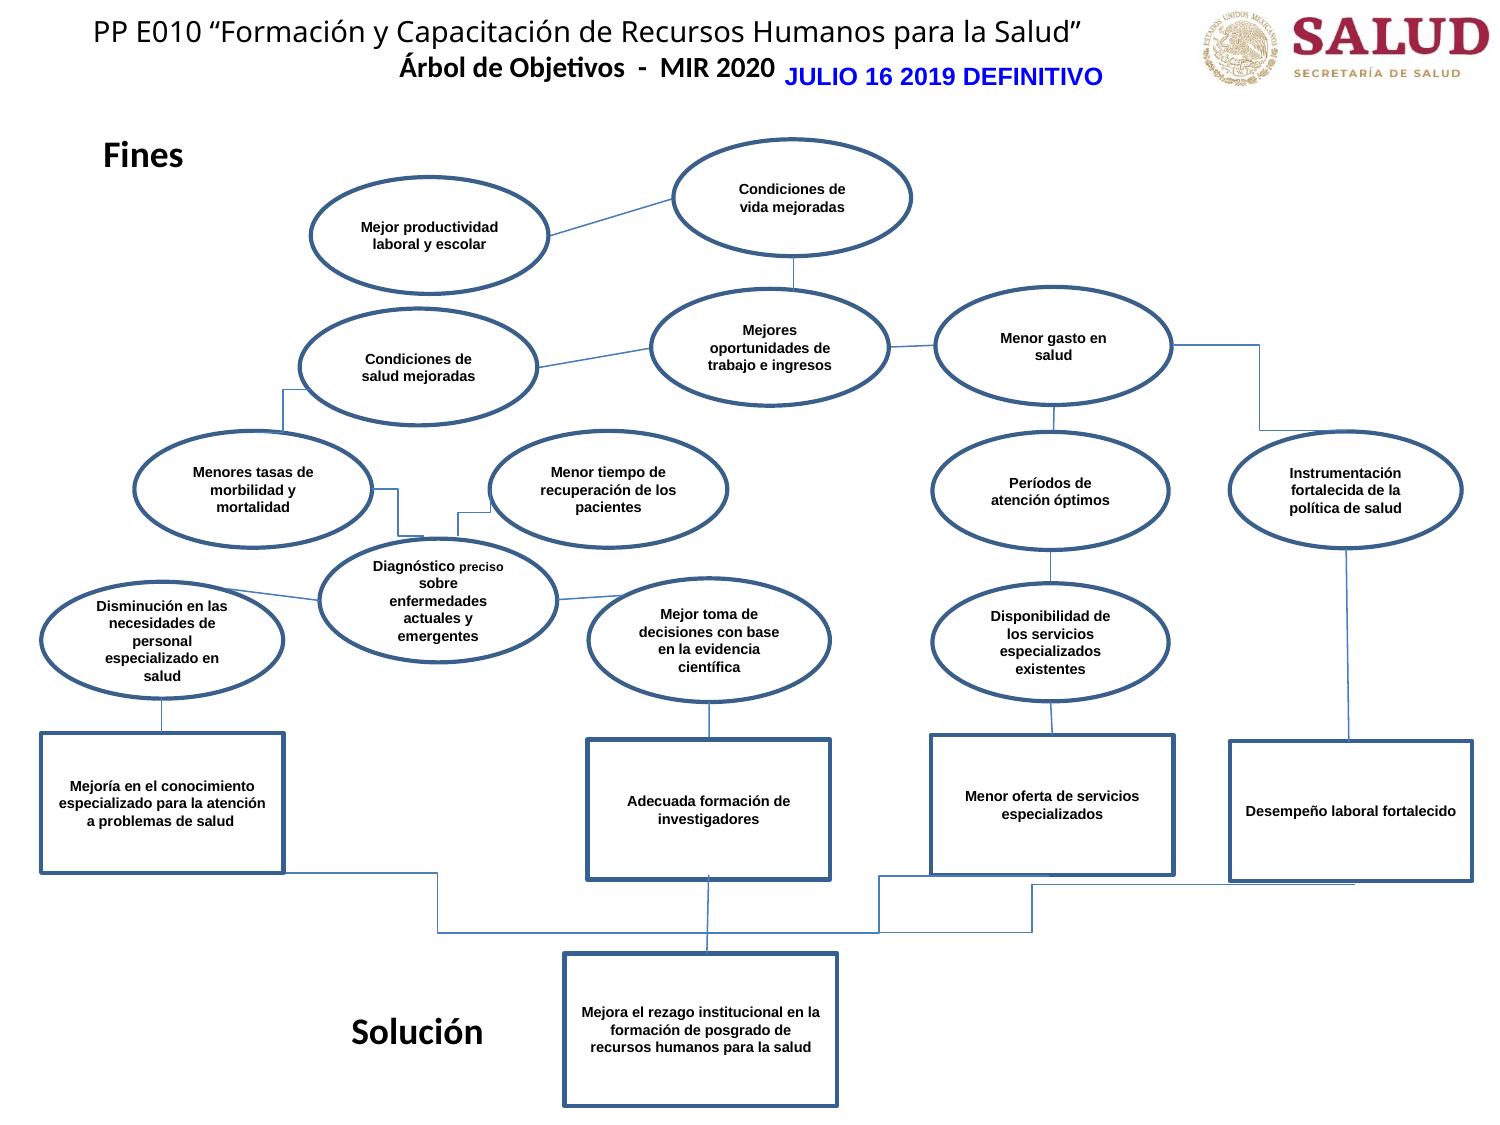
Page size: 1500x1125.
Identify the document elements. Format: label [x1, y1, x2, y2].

picture [1197, 6, 1494, 91]
text_box [22, 6, 1473, 1107]
